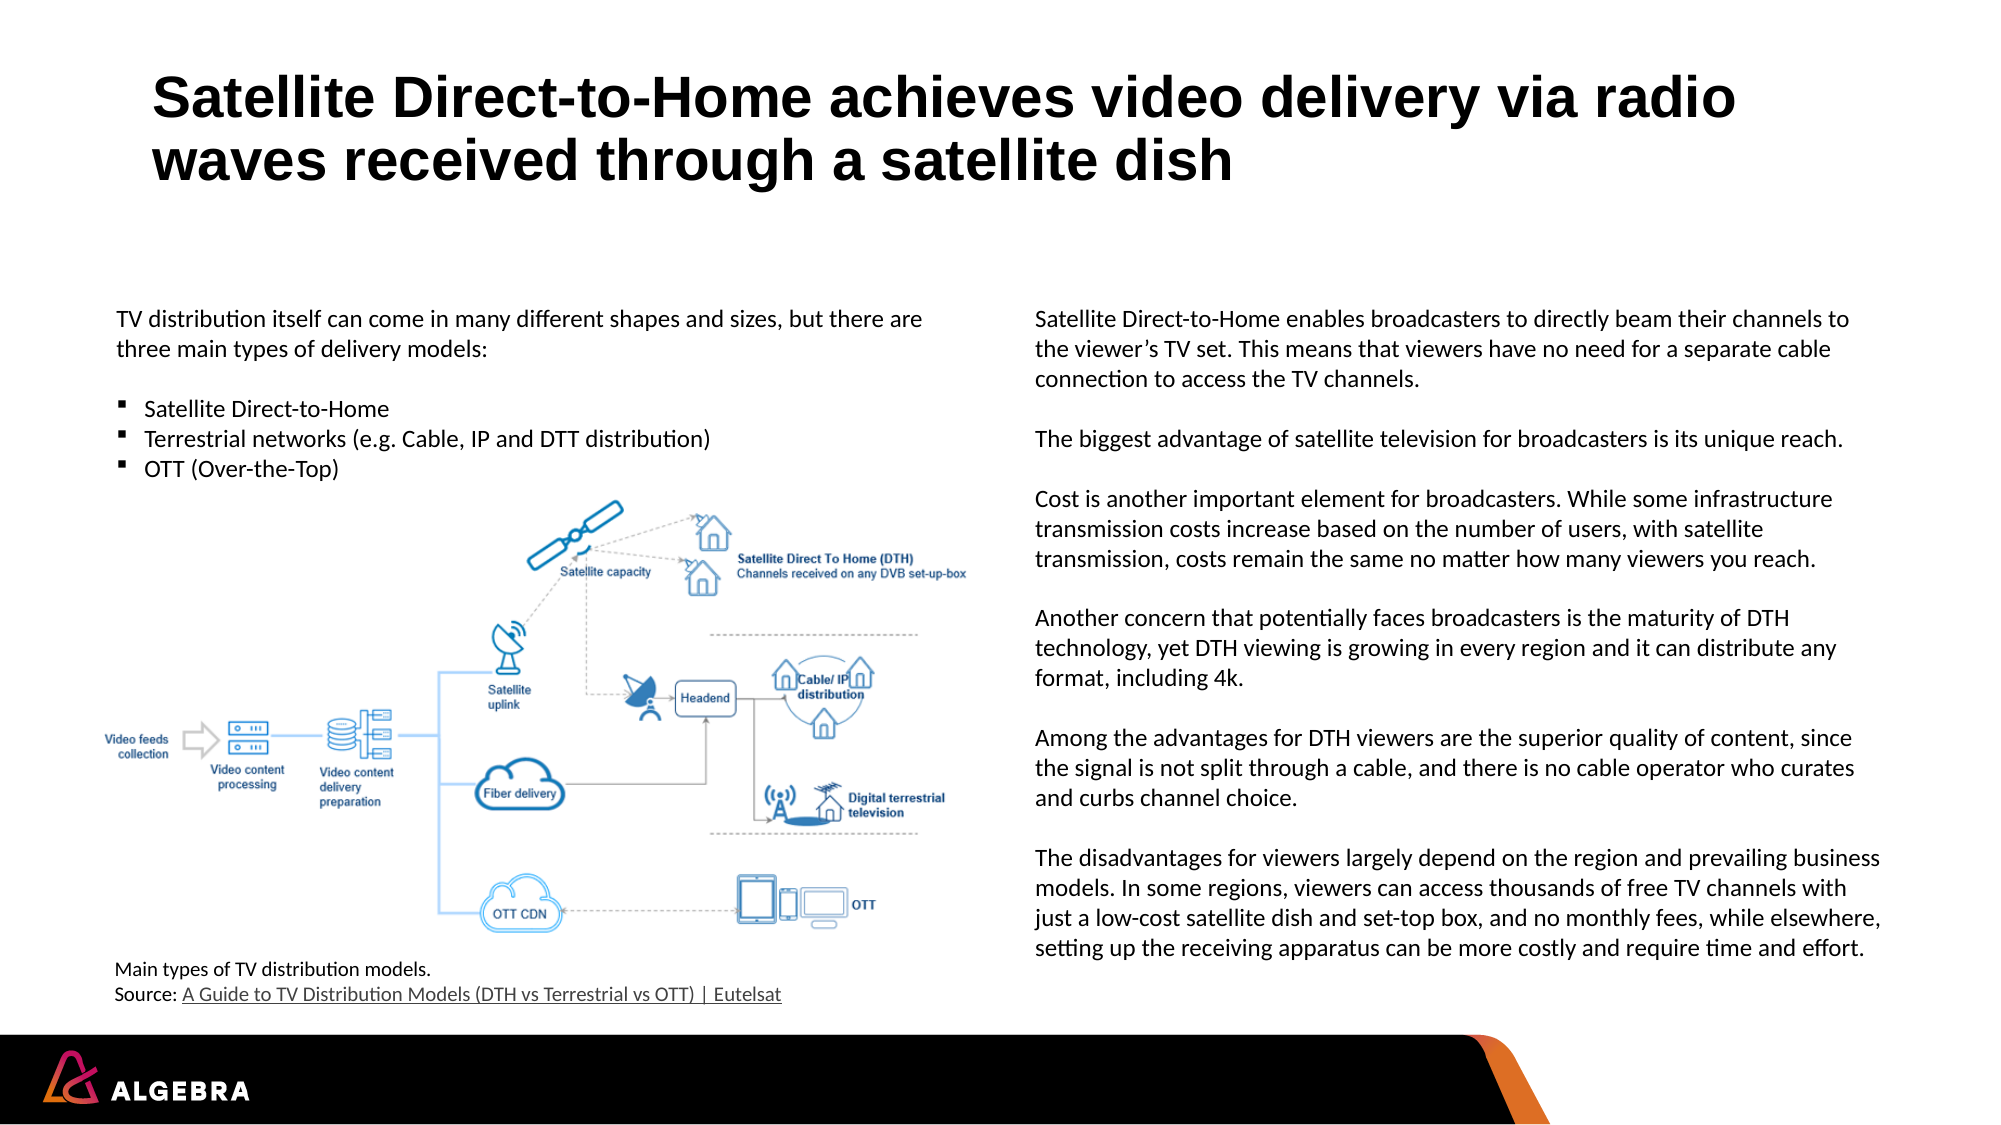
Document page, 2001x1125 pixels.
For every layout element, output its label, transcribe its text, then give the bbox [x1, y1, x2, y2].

text_box Satellite Direct-to-Home enables broadcasters to directly beam their channels to the viewer’s TV set. This means that viewers have no need for a separate cable connection to access the TV channels. The biggest advantage of satellite television for broadcasters is its unique reach. Cost is another important element for broadcasters. While some infrastructure transmission costs increase based on the number of users, with satellite transmission, costs remain the same no matter how many viewers you reach. Another concern that potentially faces broadcasters is the maturity of DTH technology, yet DTH viewing is growing in every region and it can distribute any format, including 4k. Among the advantages for DTH viewers are the superior quality of content, since the signal is not split through a cable, and there is no cable operator who curates and curbs channel choice. The disadvantages for viewers largely depend on the region and prevailing business models. In some regions, viewers can access thousands of free TV channels with just a low-cost satellite dish and set-top box, and no monthly fees, while elsewhere, setting up the receiving apparatus can be more costly and require time and effort. [1019, 294, 1901, 1026]
title Satellite Direct-to-Home achieves video delivery via radio waves received through a satellite dish [137, 59, 1863, 278]
text_box TV distribution itself can come in many different shapes and sizes, but there are three main types of delivery models: Satellite Direct-to-Home Terrestrial networks (e.g. Cable, IP and DTT distribution) OTT (Over-the-Top) [100, 294, 970, 511]
text_box Main types of TV distribution models. Source: A Guide to TV Distribution Models (DTH vs Terrestrial vs OTT) | Eutelsat [99, 947, 970, 1024]
picture [0, 1034, 1733, 1125]
picture [101, 497, 970, 936]
